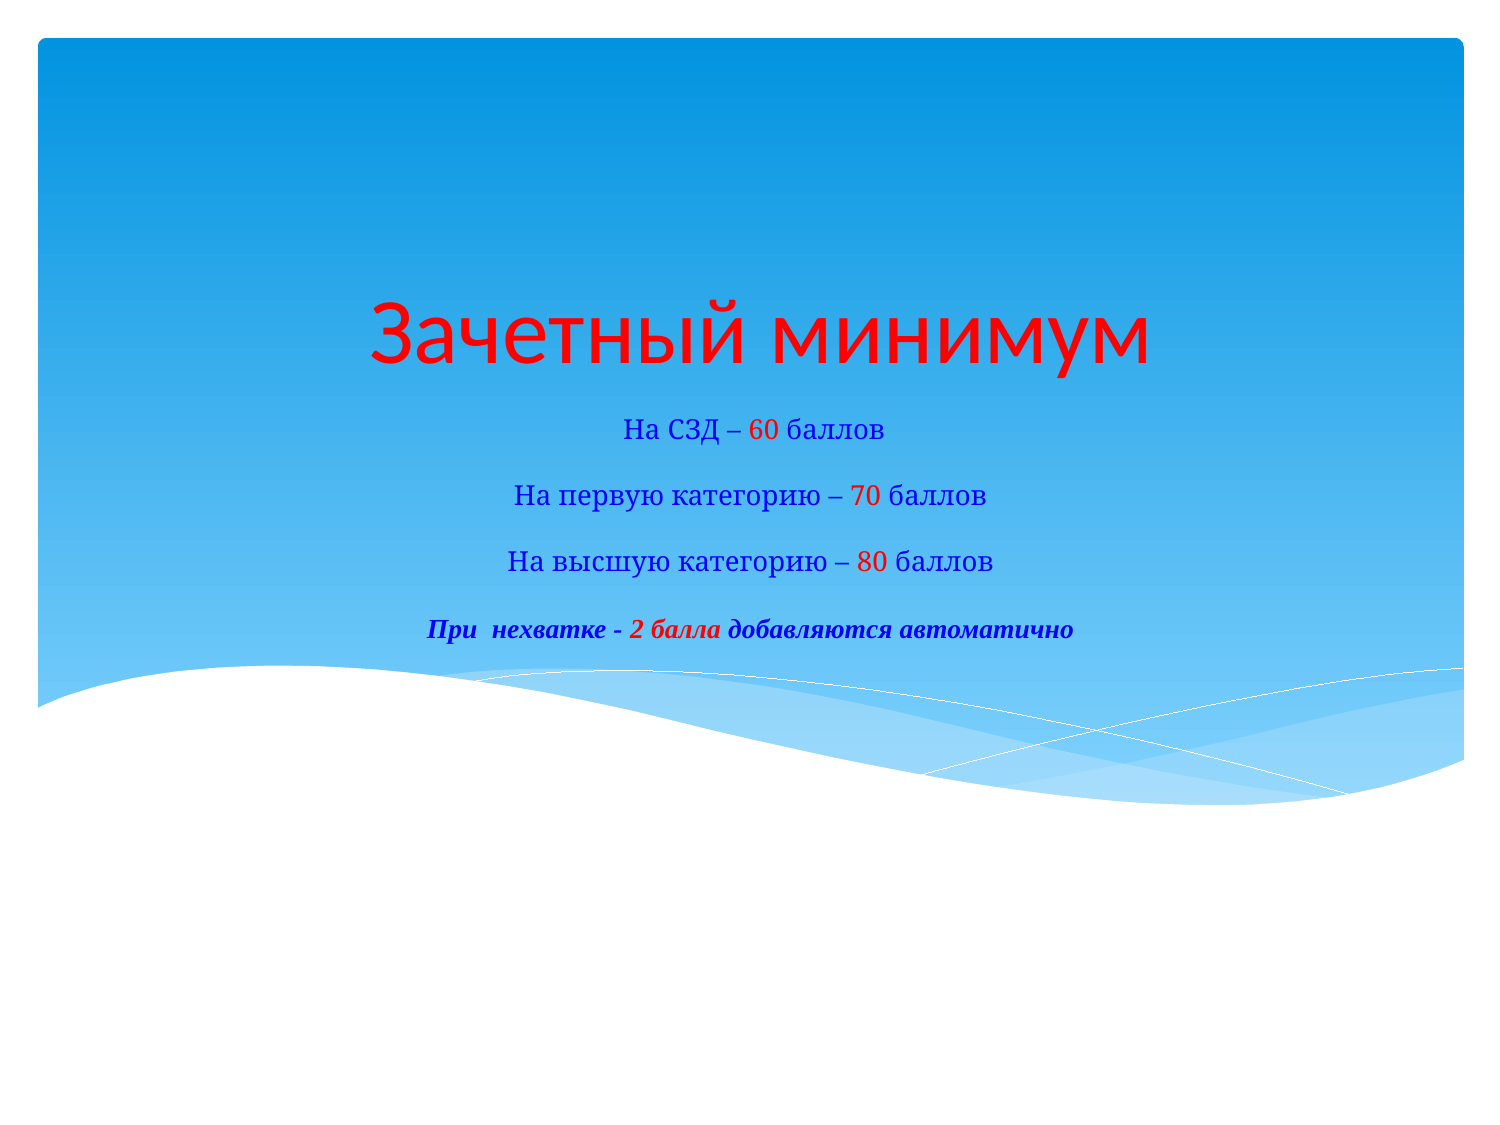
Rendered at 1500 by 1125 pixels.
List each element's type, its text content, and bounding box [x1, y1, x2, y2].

list Зачетный минимум [224, 235, 1278, 390]
title На СЗД – 60 баллов На первую категорию – 70 баллов На высшую категорию – 80 баллов При нехватке - 2 балла добавляются автоматично [113, 404, 1389, 655]
